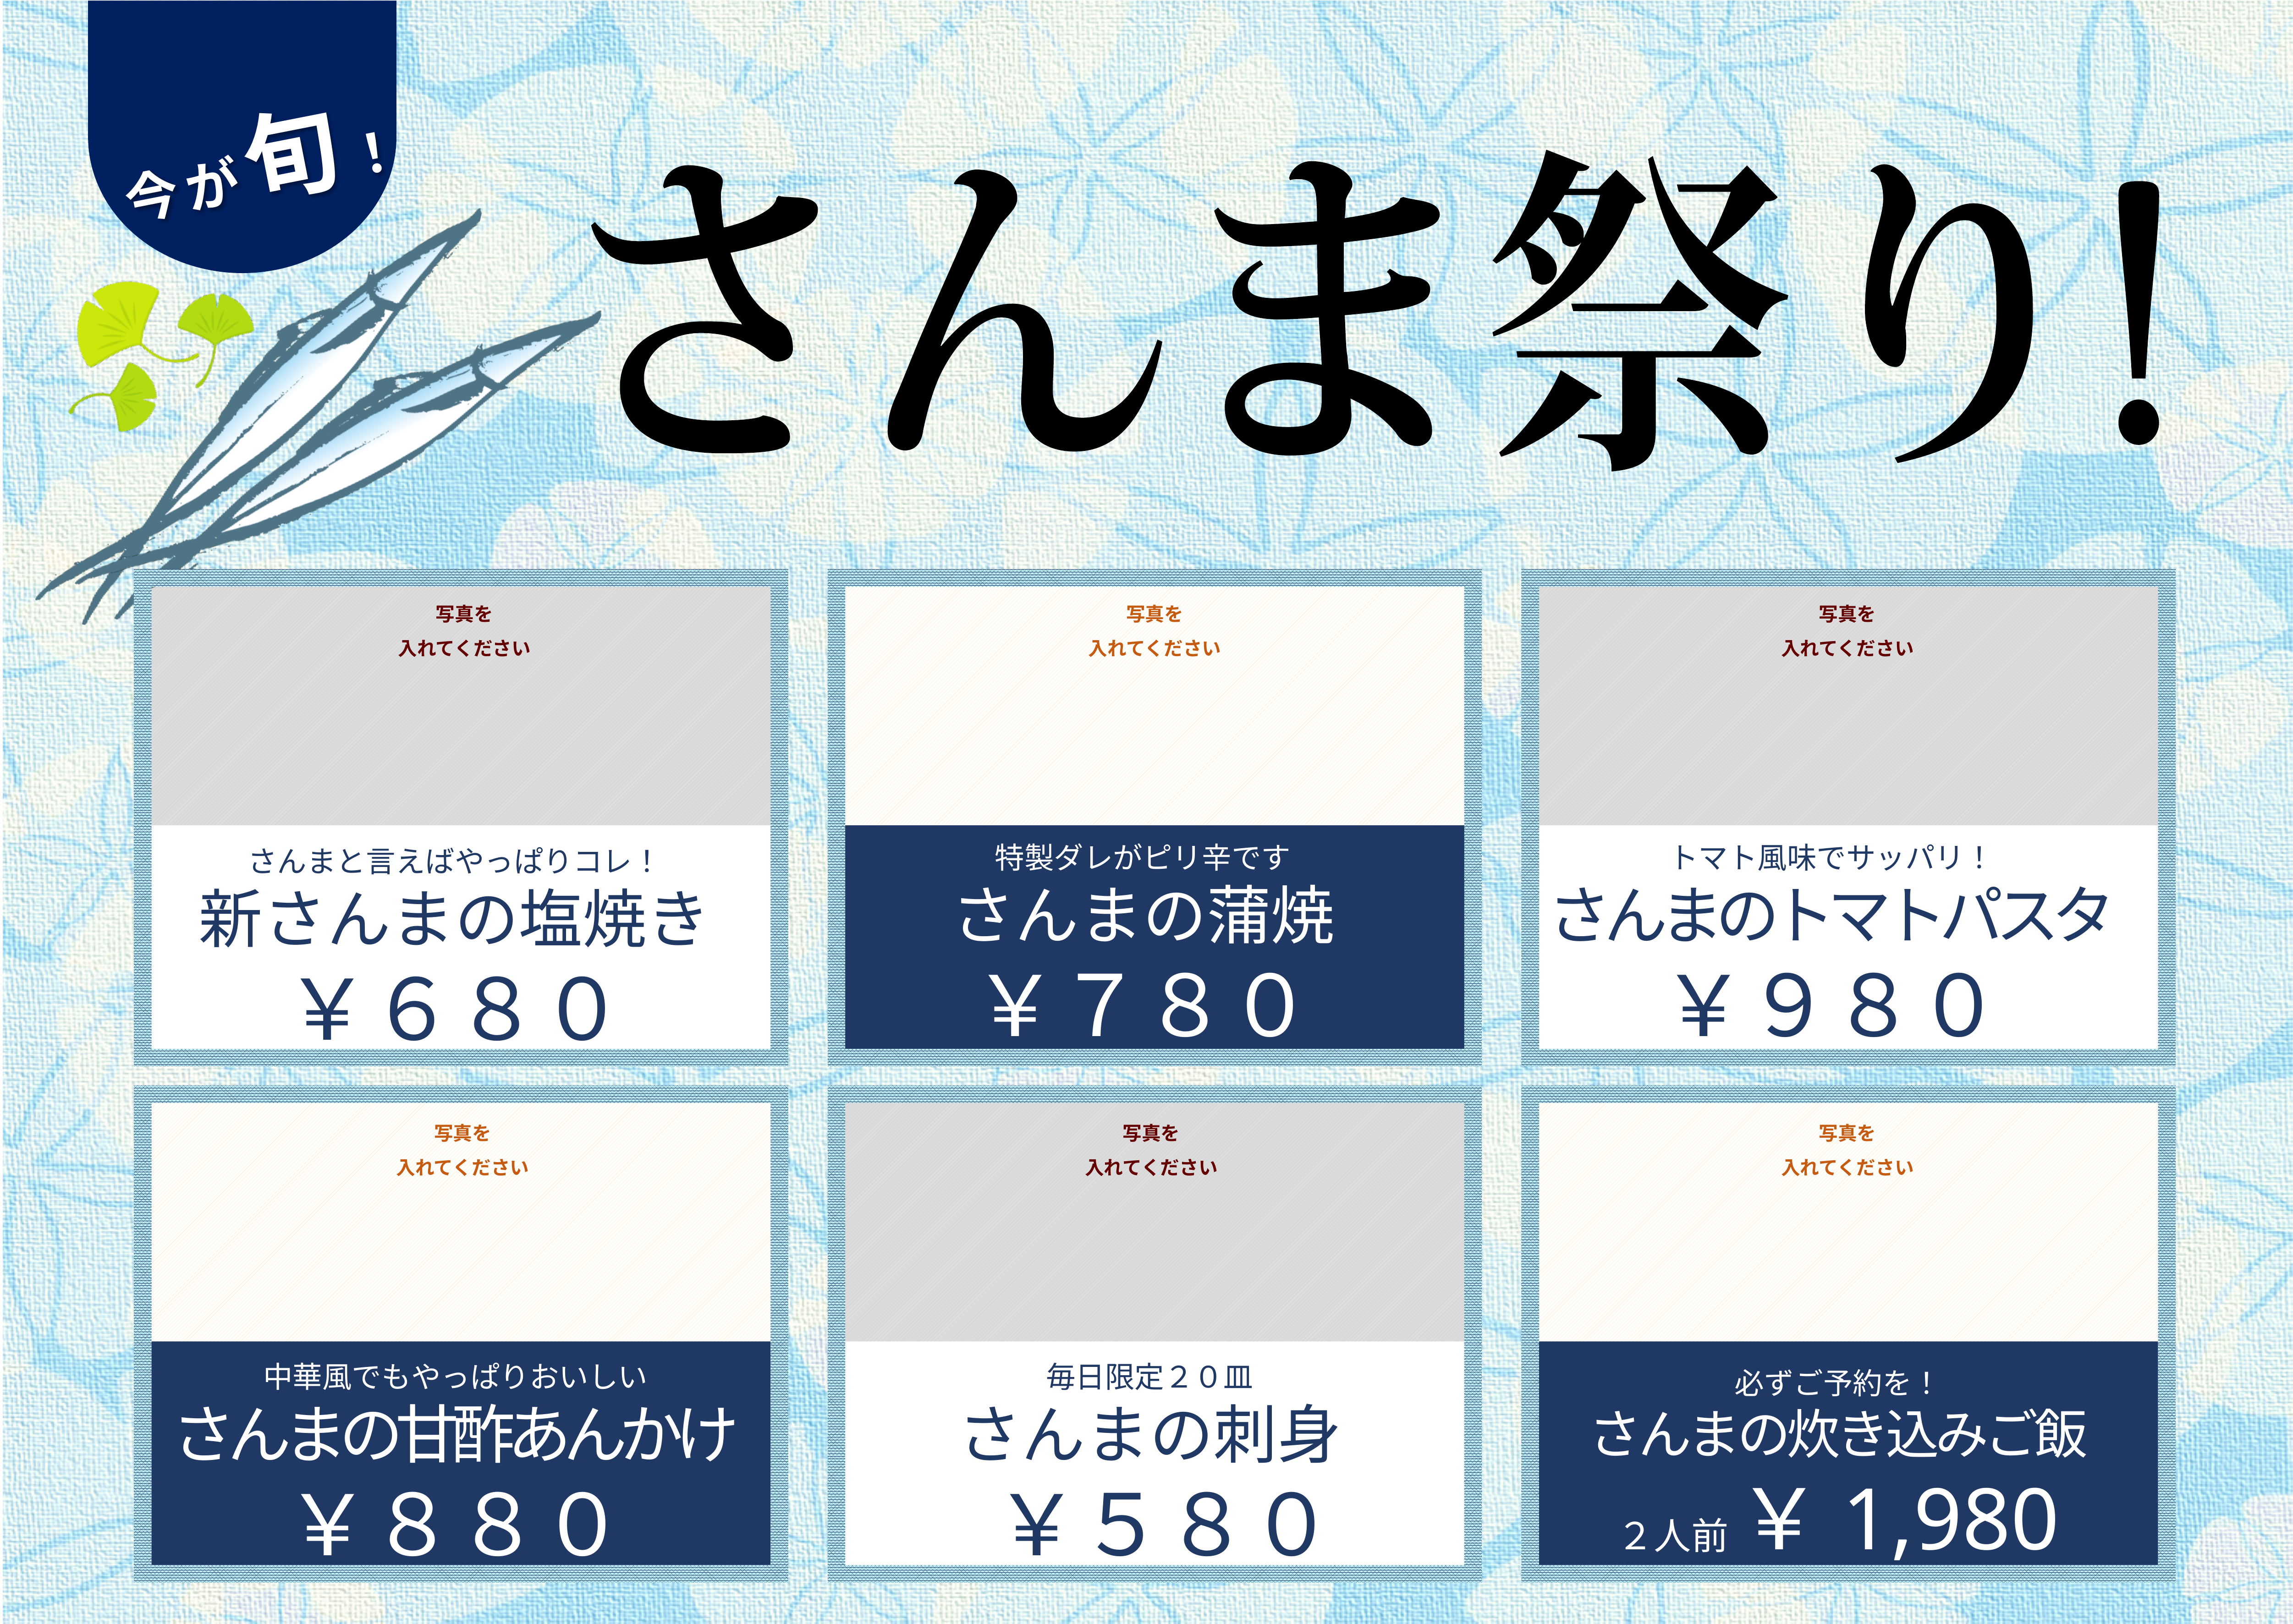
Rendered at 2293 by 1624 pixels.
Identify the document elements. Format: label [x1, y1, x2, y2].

text_box [827, 569, 1482, 1067]
text_box [134, 1085, 788, 1583]
text_box [827, 1085, 1482, 1583]
text_box [1521, 1085, 2176, 1583]
text_box [1521, 569, 2176, 1067]
picture [3, 0, 2293, 1624]
text_box [590, 148, 2249, 472]
text_box [134, 569, 788, 1067]
text_box [89, 156, 505, 708]
